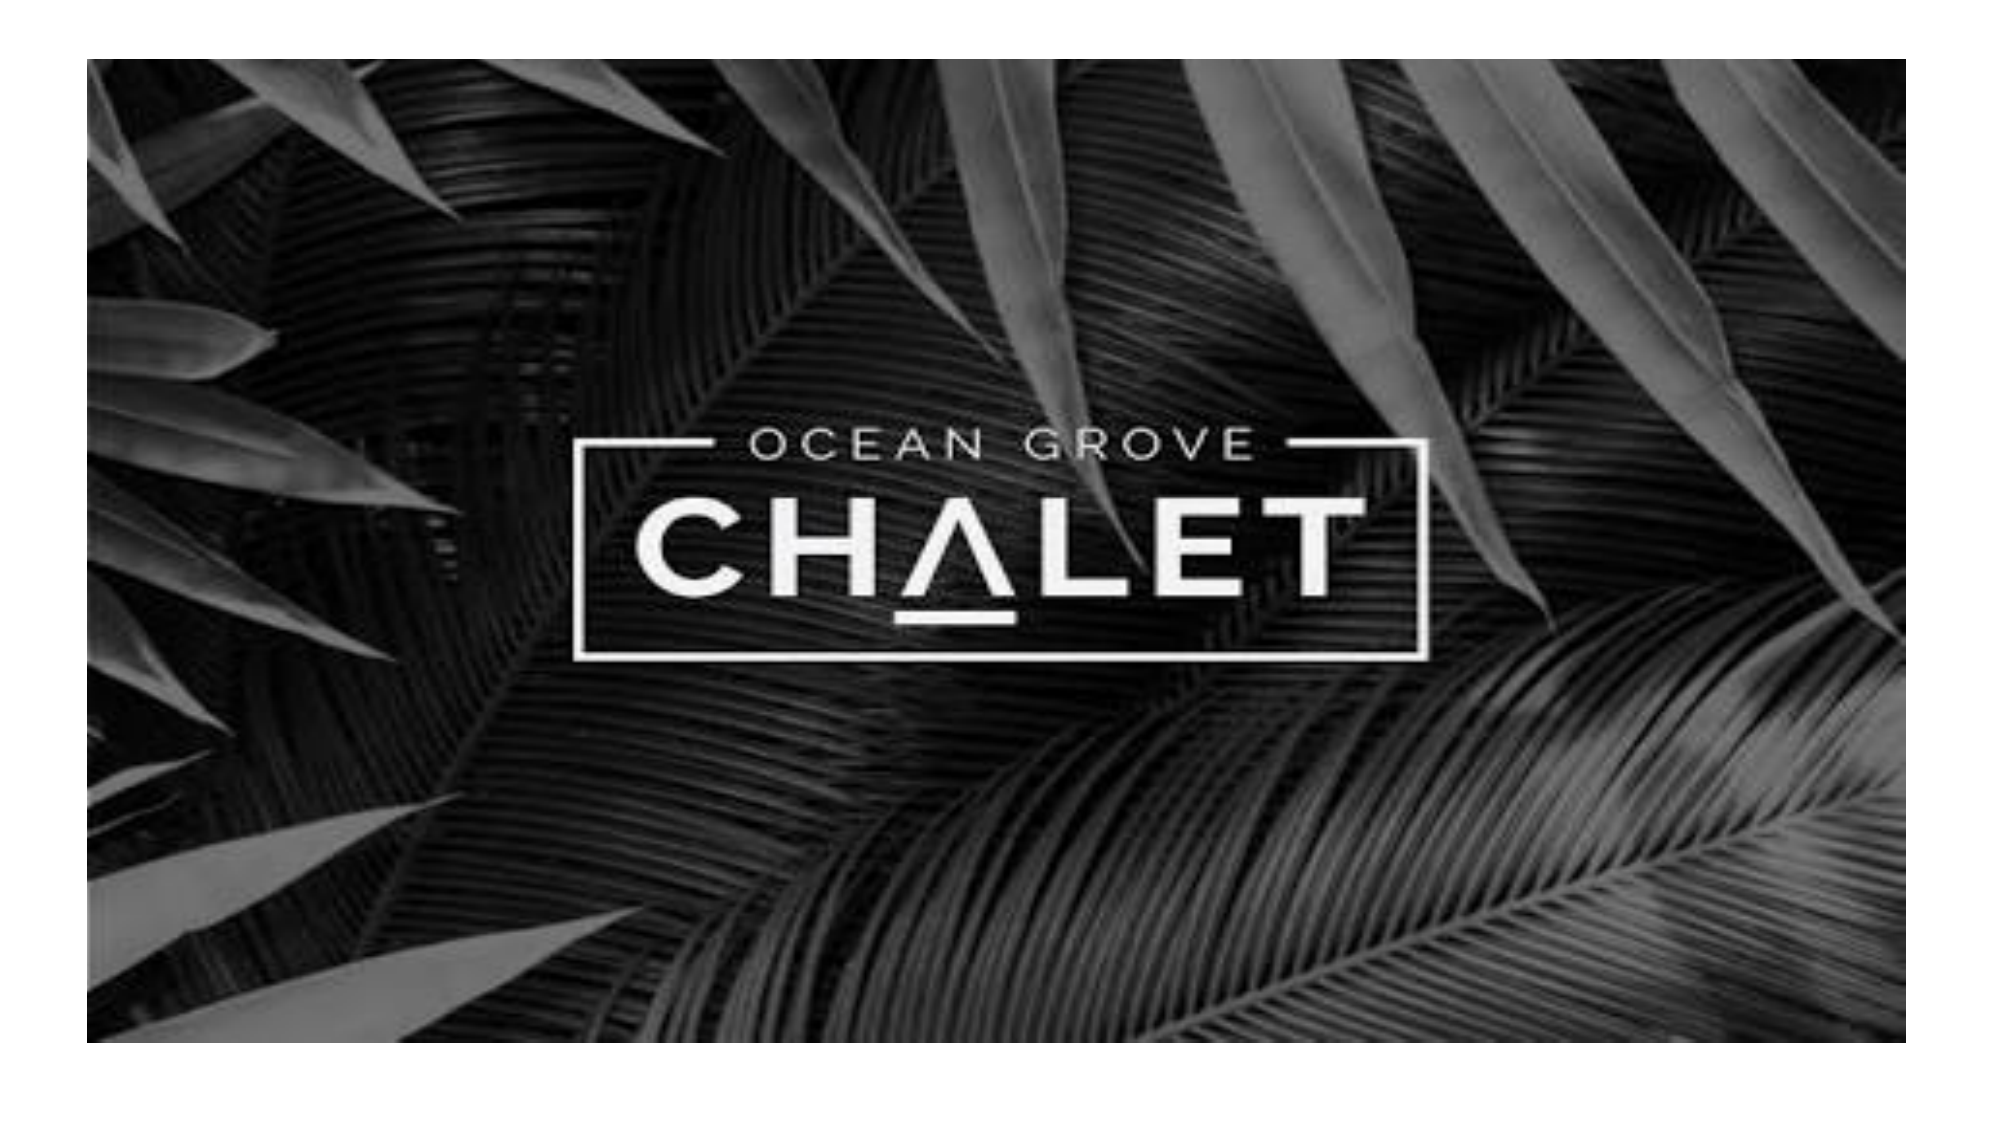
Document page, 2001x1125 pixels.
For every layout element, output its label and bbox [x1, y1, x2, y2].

list [87, 59, 1906, 1043]
